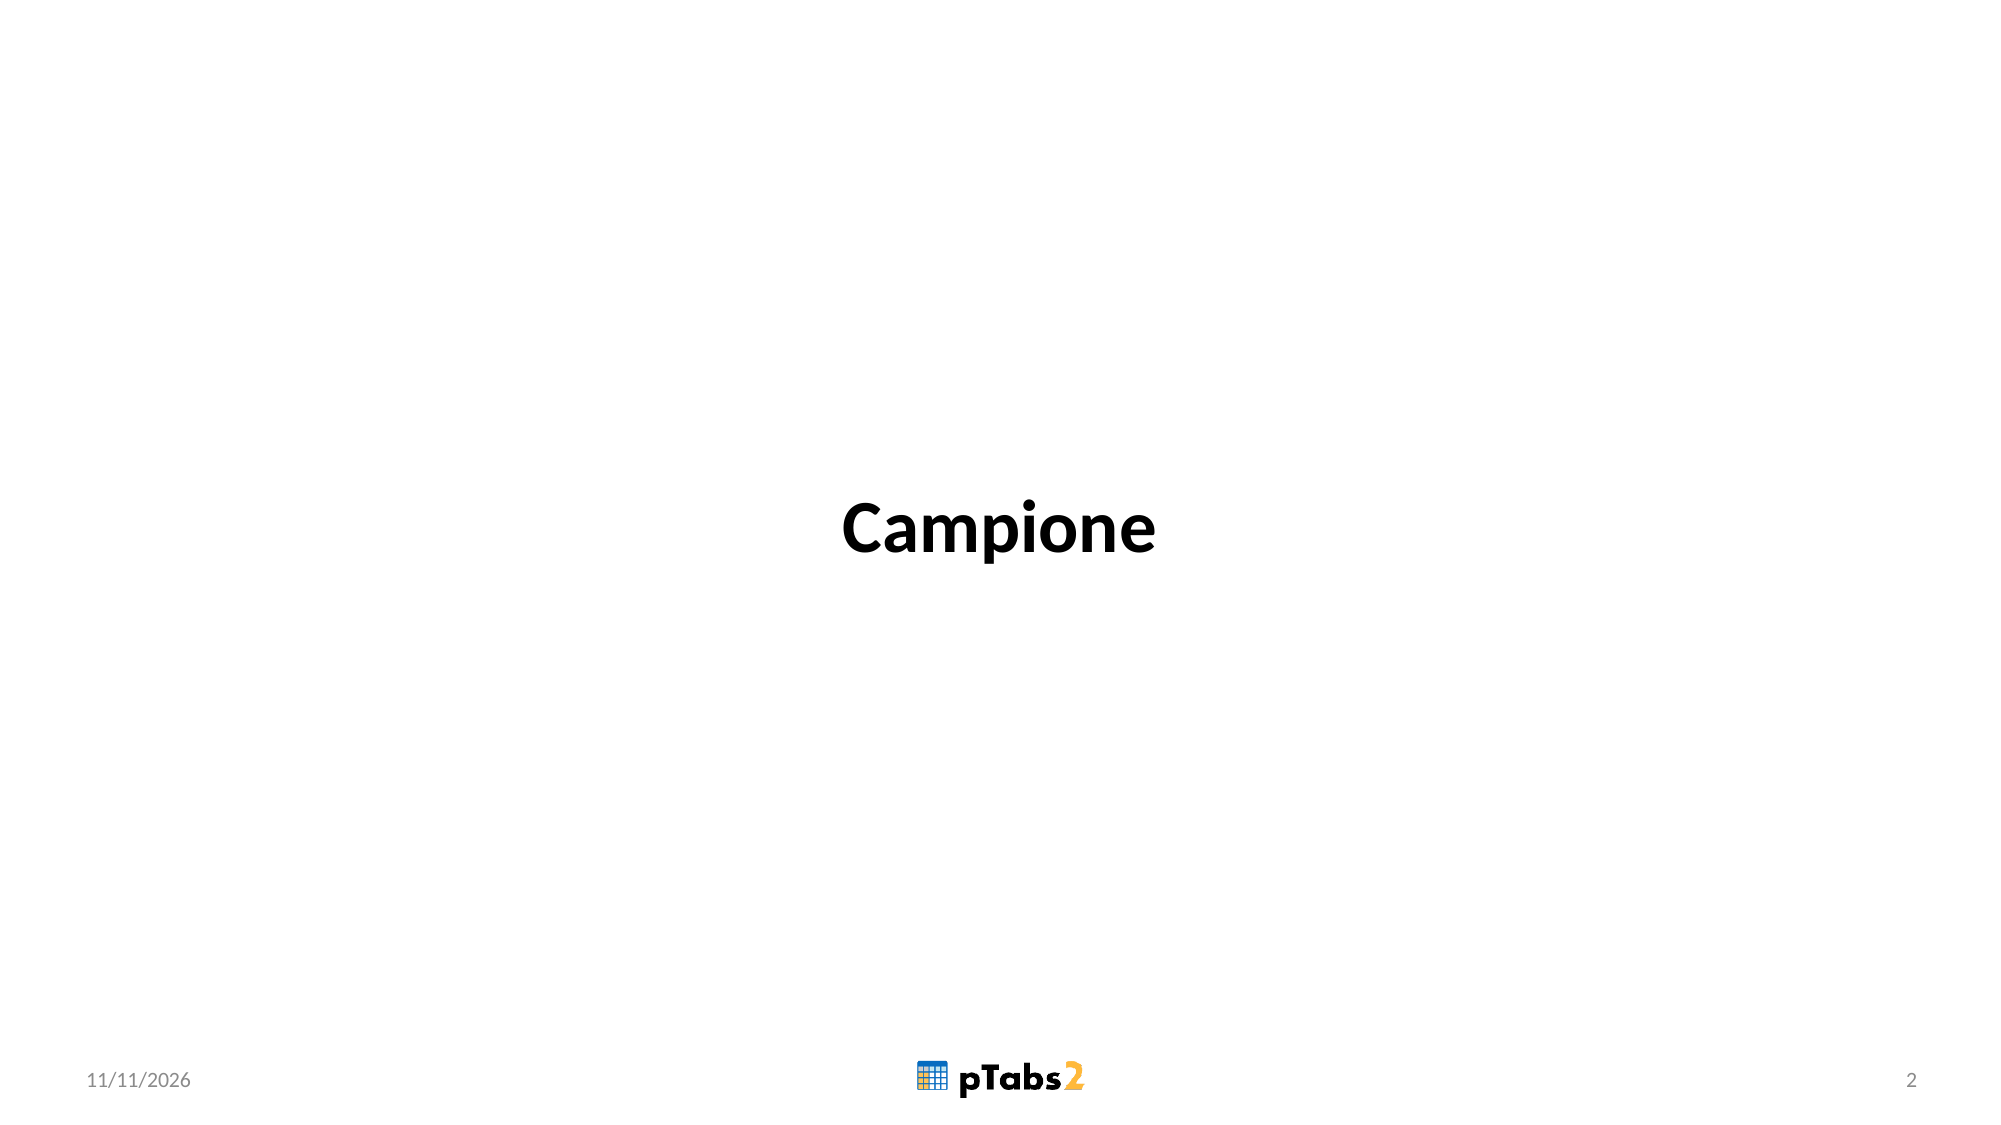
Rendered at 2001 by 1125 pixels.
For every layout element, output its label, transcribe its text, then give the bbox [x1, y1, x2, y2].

slide_number 2 [1482, 1055, 1933, 1103]
picture [913, 1058, 1087, 1100]
title Campione [249, 184, 1750, 576]
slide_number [70, 1055, 512, 1103]
